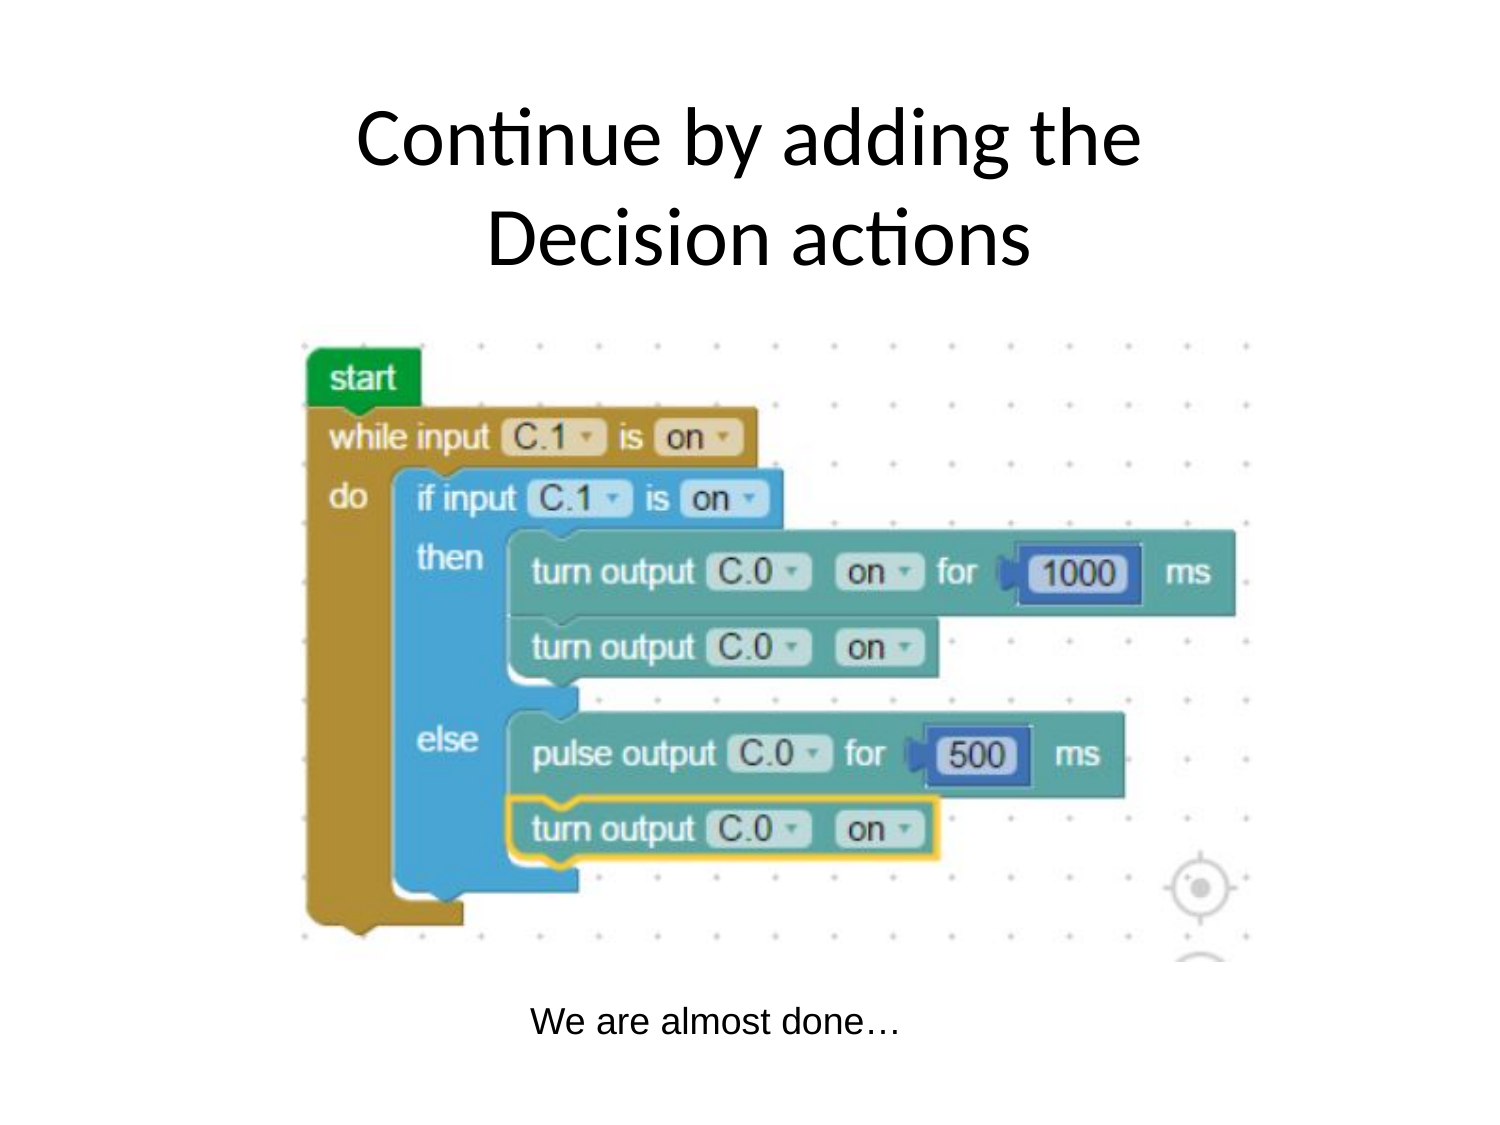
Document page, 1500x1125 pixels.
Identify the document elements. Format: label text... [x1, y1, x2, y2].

picture [299, 324, 1255, 962]
text_box Continue by adding the Decision actions [341, 74, 1178, 290]
text_box We are almost done… [515, 989, 917, 1050]
